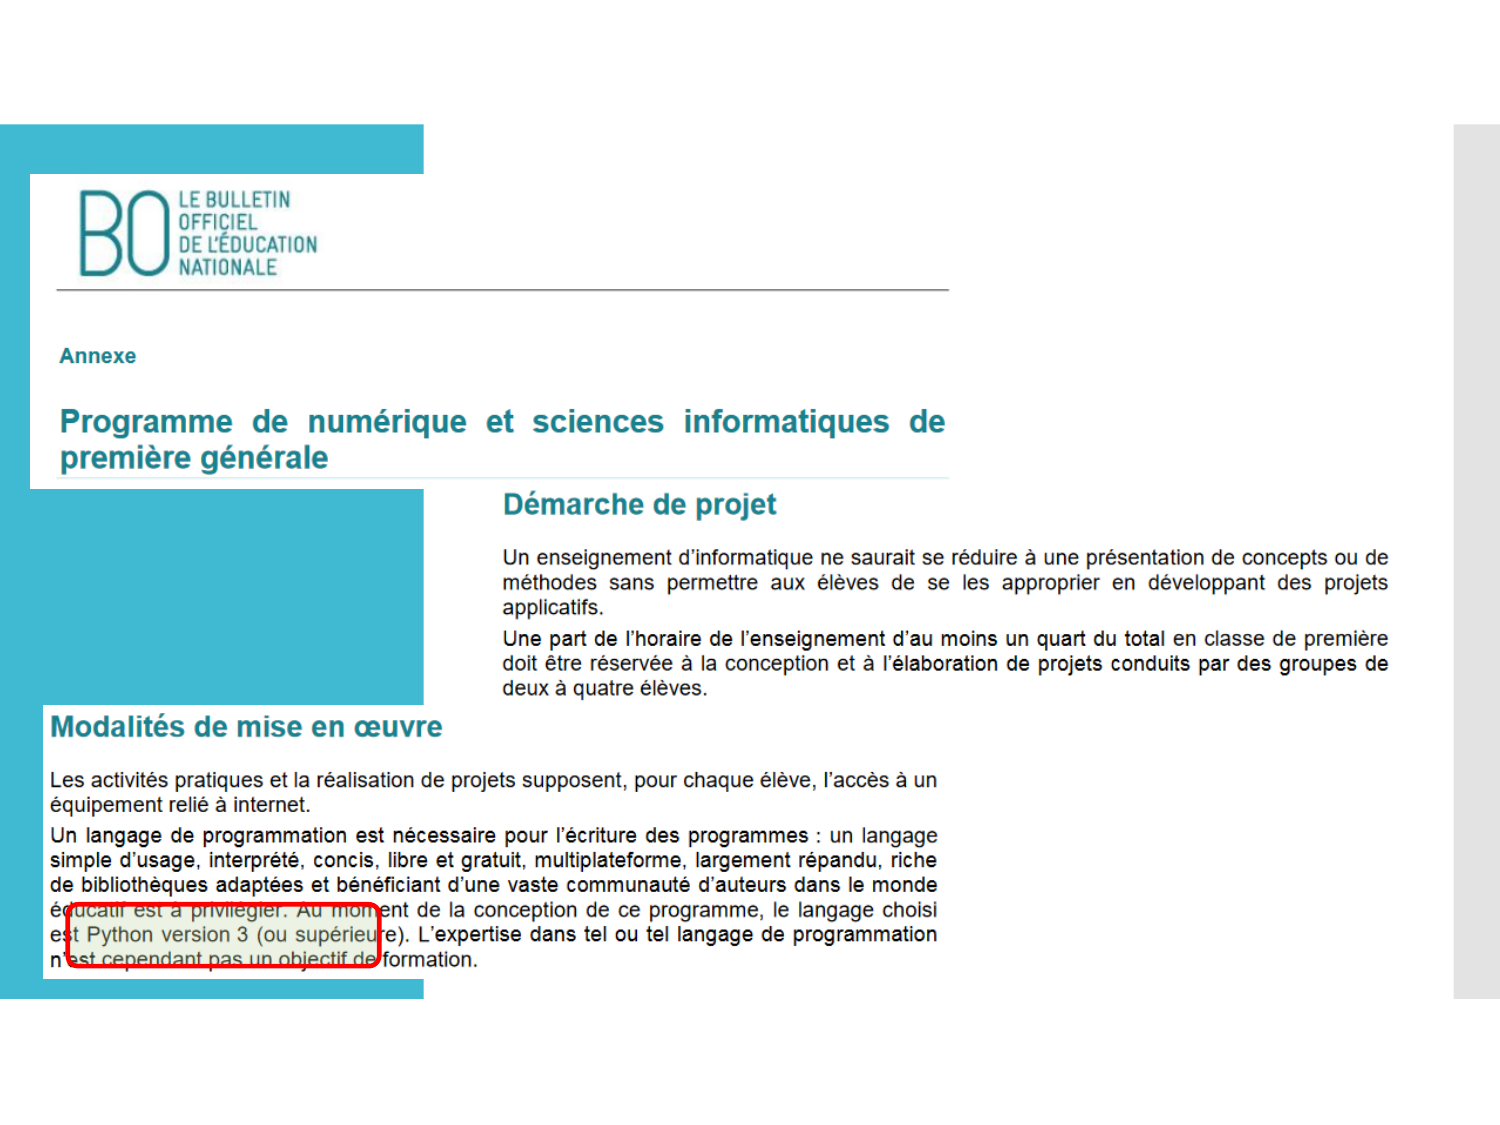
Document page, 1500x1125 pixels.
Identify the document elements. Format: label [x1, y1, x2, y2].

picture [30, 174, 1404, 980]
